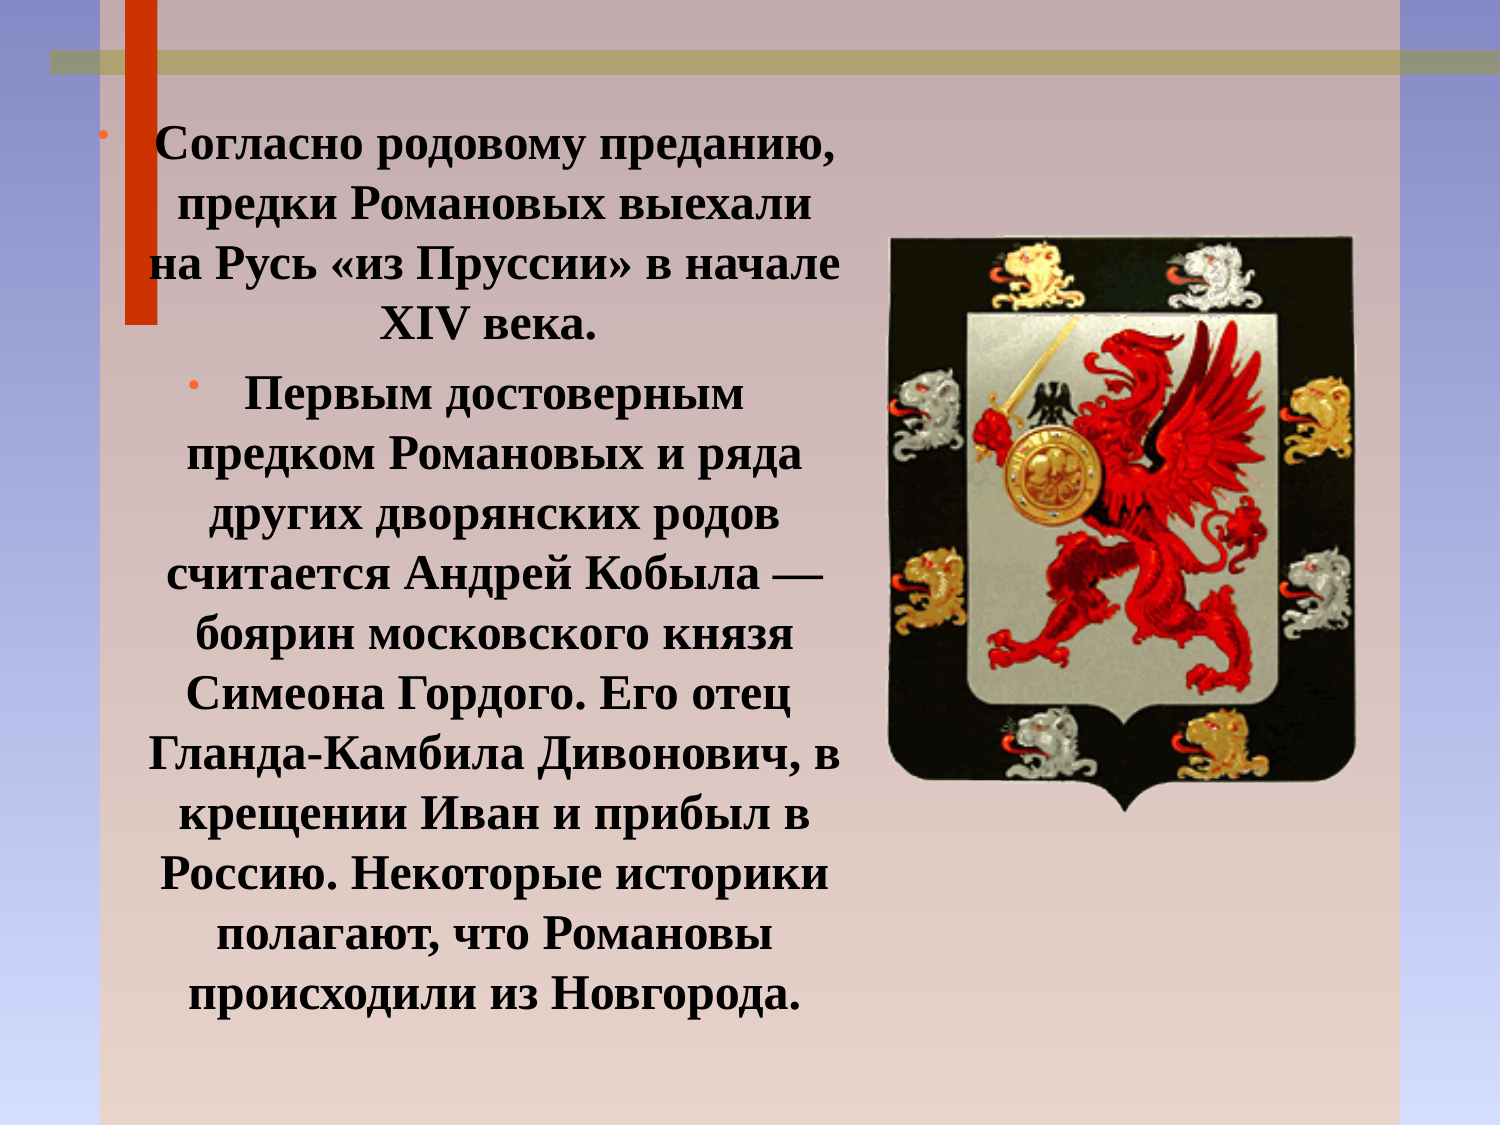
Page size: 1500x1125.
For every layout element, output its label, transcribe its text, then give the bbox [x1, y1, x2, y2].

list Согласно родовому преданию, предки Романовых выехали на Русь «из Пруссии» в начале XIV века. Первым достоверным предком Романовых и ряда других дворянских родов считается Андрей Кобыла — боярин московского князя Симеона Гордого. Его отец Гланда-Камбила Дивонович, в крещении Иван и прибыл в Россию. Некоторые историки полагают, что Романовы происходили из Новгорода. [76, 101, 857, 965]
picture [871, 219, 1375, 844]
